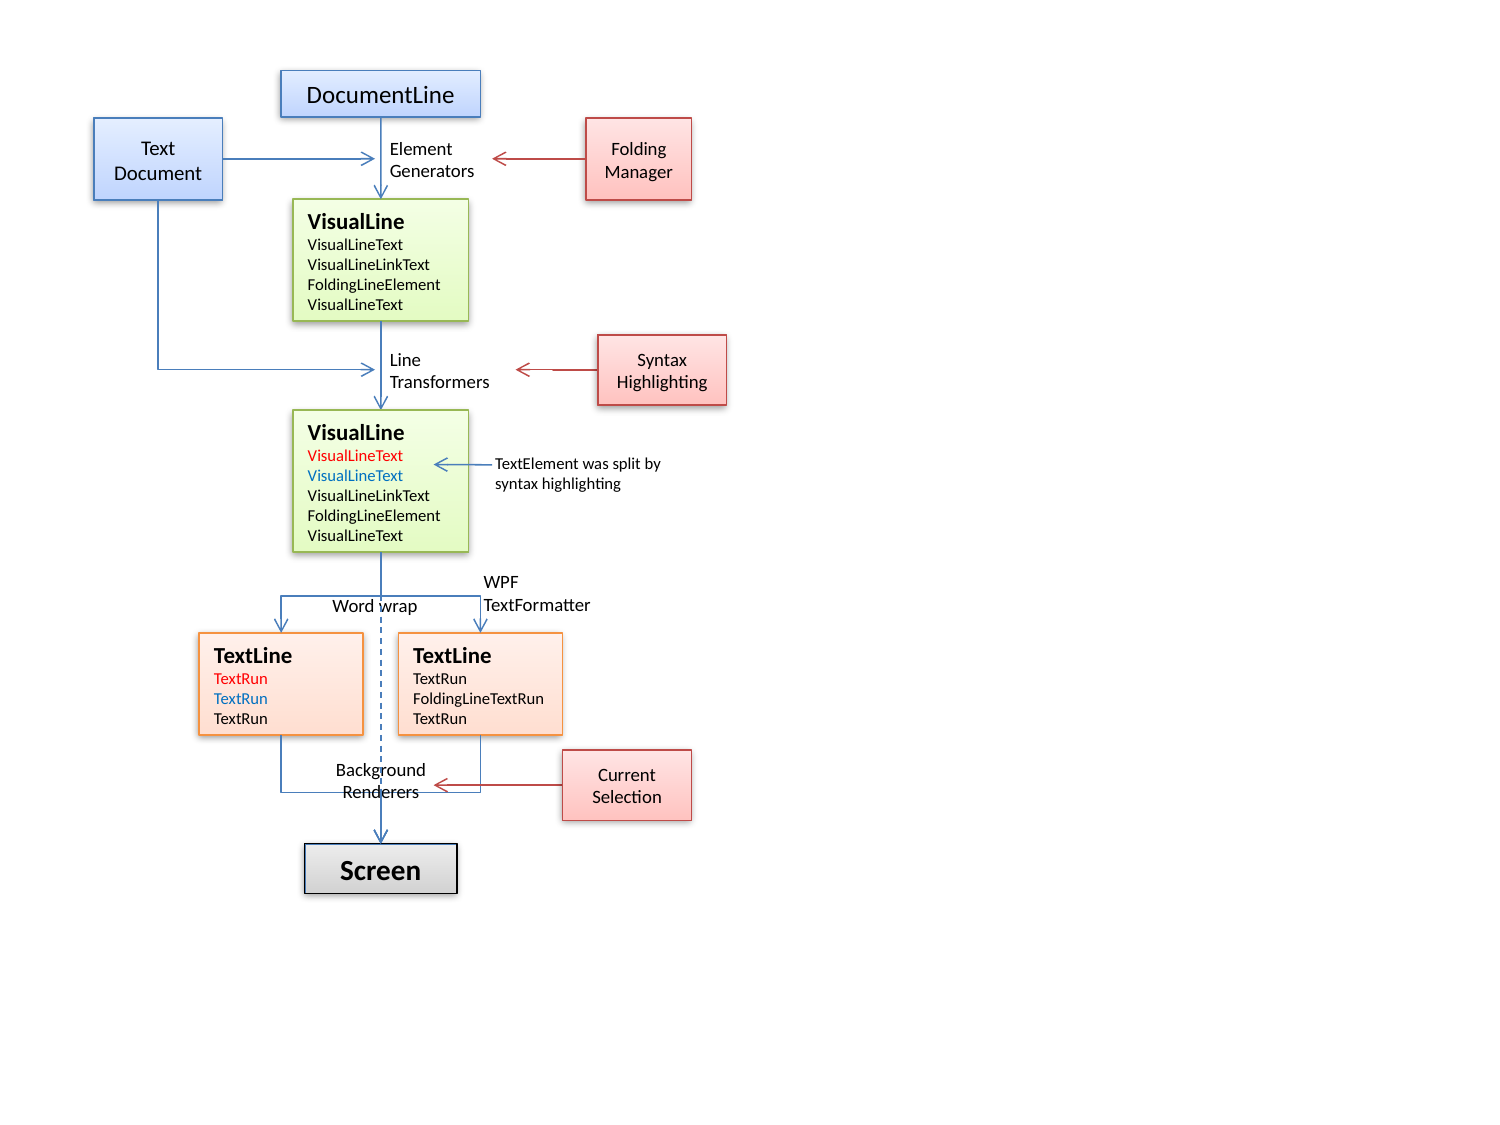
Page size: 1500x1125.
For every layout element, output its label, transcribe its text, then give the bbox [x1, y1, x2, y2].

text_box TextLine TextRun FoldingLineTextRun TextRun [398, 632, 563, 736]
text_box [181, 176, 352, 394]
text_box TextElement was split by syntax highlighting [480, 445, 680, 500]
text_box WPF TextFormatter [476, 562, 610, 623]
text_box DocumentLine [280, 70, 481, 118]
text_box Folding Manager [585, 117, 692, 201]
text_box Current Selection [562, 749, 692, 821]
text_box TextLine TextRun TextRun TextRun [198, 632, 364, 736]
text_box Text Document [93, 117, 223, 201]
text_box VisualLine VisualLineText VisualLineText VisualLineLinkText FoldingLineElement VisualLineText [292, 409, 469, 553]
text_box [277, 739, 375, 841]
text_box VisualLine VisualLineText VisualLineLinkText FoldingLineElement VisualLineText [356, 198, 469, 322]
text_box Line Transformers [375, 339, 516, 400]
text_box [291, 543, 371, 644]
text_box Word wrap [375, 585, 385, 624]
text_box Screen [304, 847, 458, 894]
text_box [390, 543, 471, 644]
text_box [376, 739, 485, 841]
text_box Element Generators [374, 128, 493, 189]
text_box Syntax Highlighting [597, 334, 727, 406]
